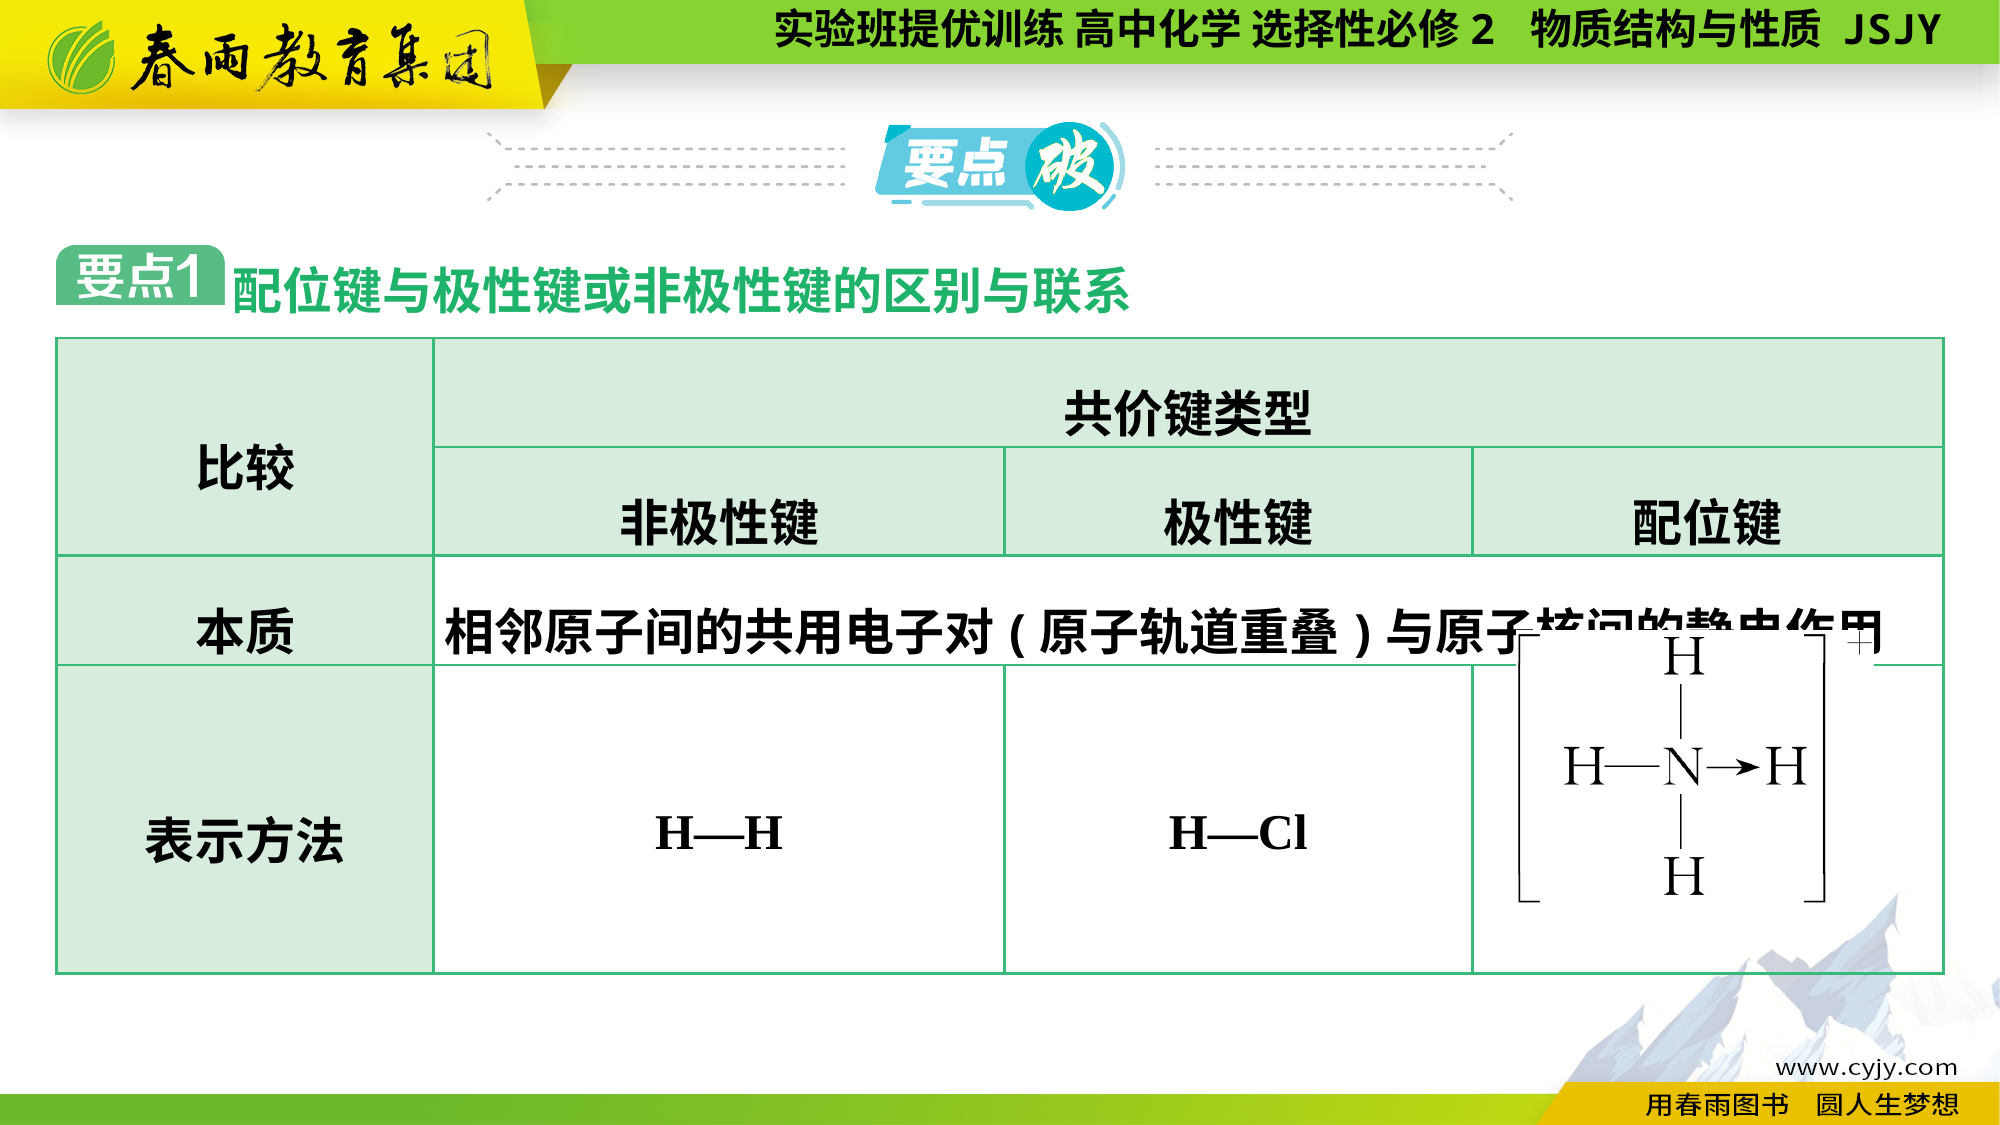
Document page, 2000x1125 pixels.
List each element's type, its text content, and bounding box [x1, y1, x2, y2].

picture [0, 0, 2000, 1125]
table_cell [1474, 666, 1942, 972]
table_cell 非极性键 [435, 448, 1003, 554]
table_cell H—H [435, 666, 1003, 972]
table_header 共价键类型 [435, 339, 1942, 446]
table_cell 表示方法 [58, 666, 432, 972]
table_cell H—Cl [1006, 666, 1471, 972]
table_cell 相邻原子间的共用电子对(原子轨道重叠)与原子核间的静电作用 [435, 557, 1942, 664]
list 配位键与极性键或非极性键的区别与联系 [59, 221, 1944, 317]
table_cell 配位键 [1474, 448, 1942, 554]
table_cell 极性键 [1006, 448, 1471, 554]
table_header 比较 [58, 339, 432, 554]
table_cell 本质 [58, 557, 432, 664]
